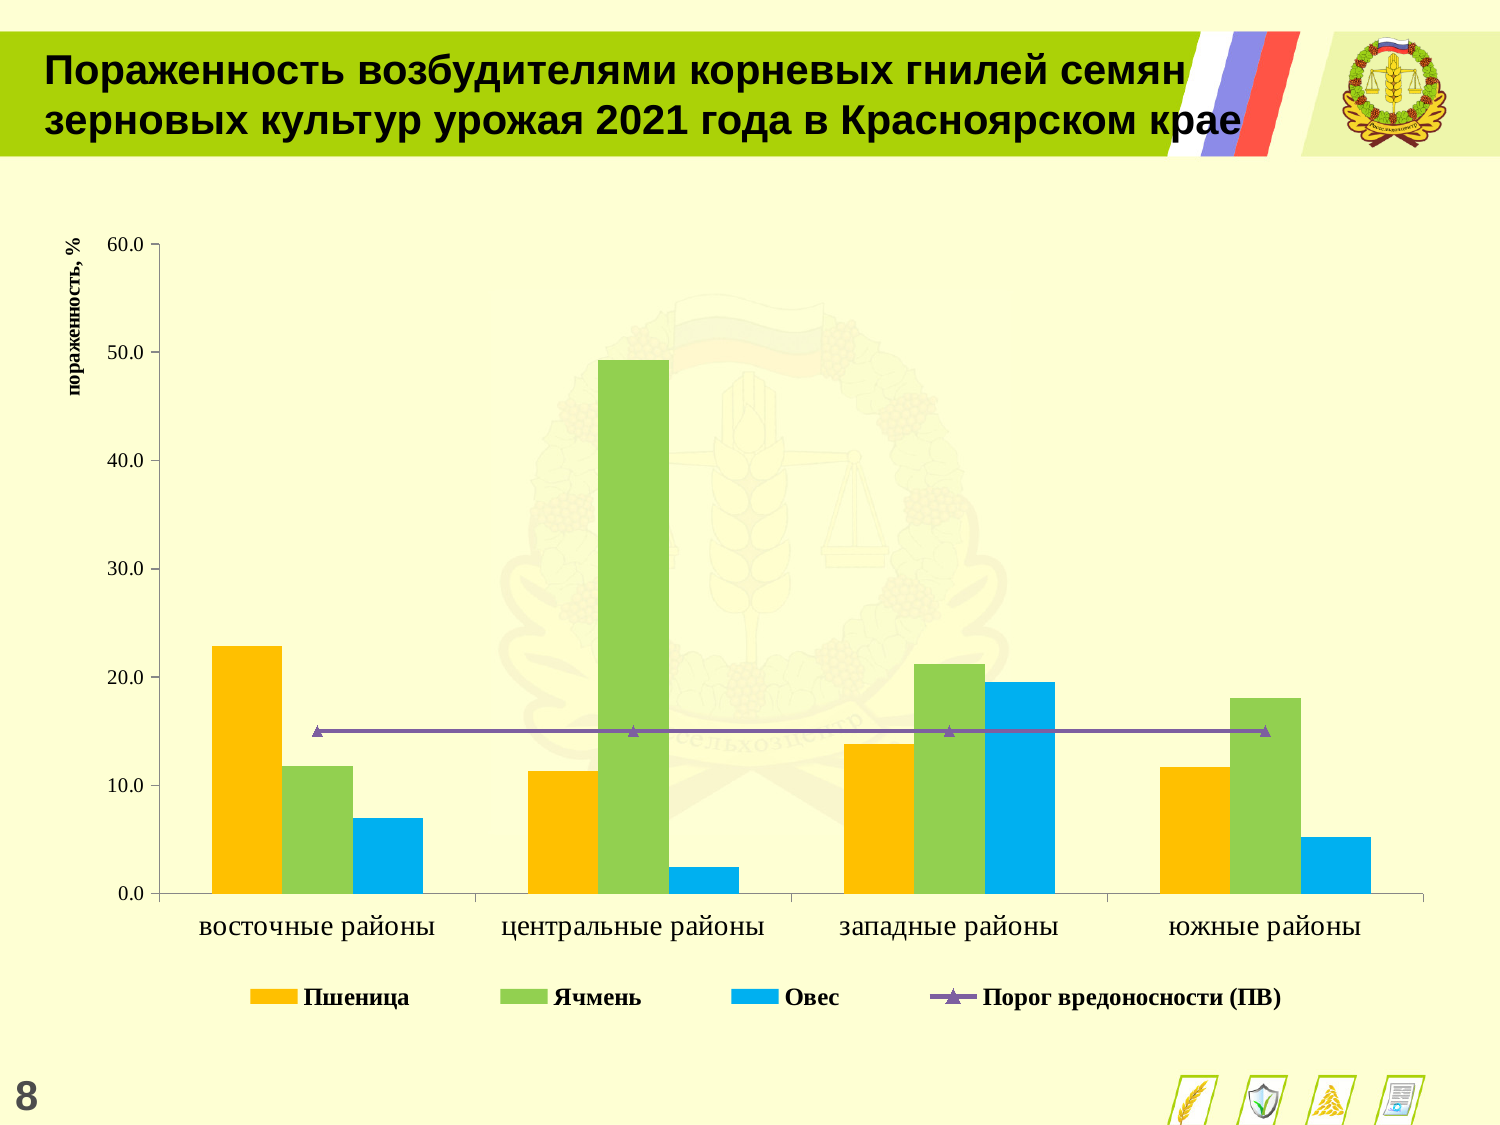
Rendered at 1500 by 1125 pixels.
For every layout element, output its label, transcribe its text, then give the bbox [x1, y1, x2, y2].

slide_number 8 [0, 1075, 89, 1112]
picture [0, 0, 1500, 1125]
list Пораженность возбудителями корневых гнилей семян зерновых культур урожая 2021 года в Красноярском крае [29, 31, 1282, 155]
chart [29, 207, 1471, 1047]
